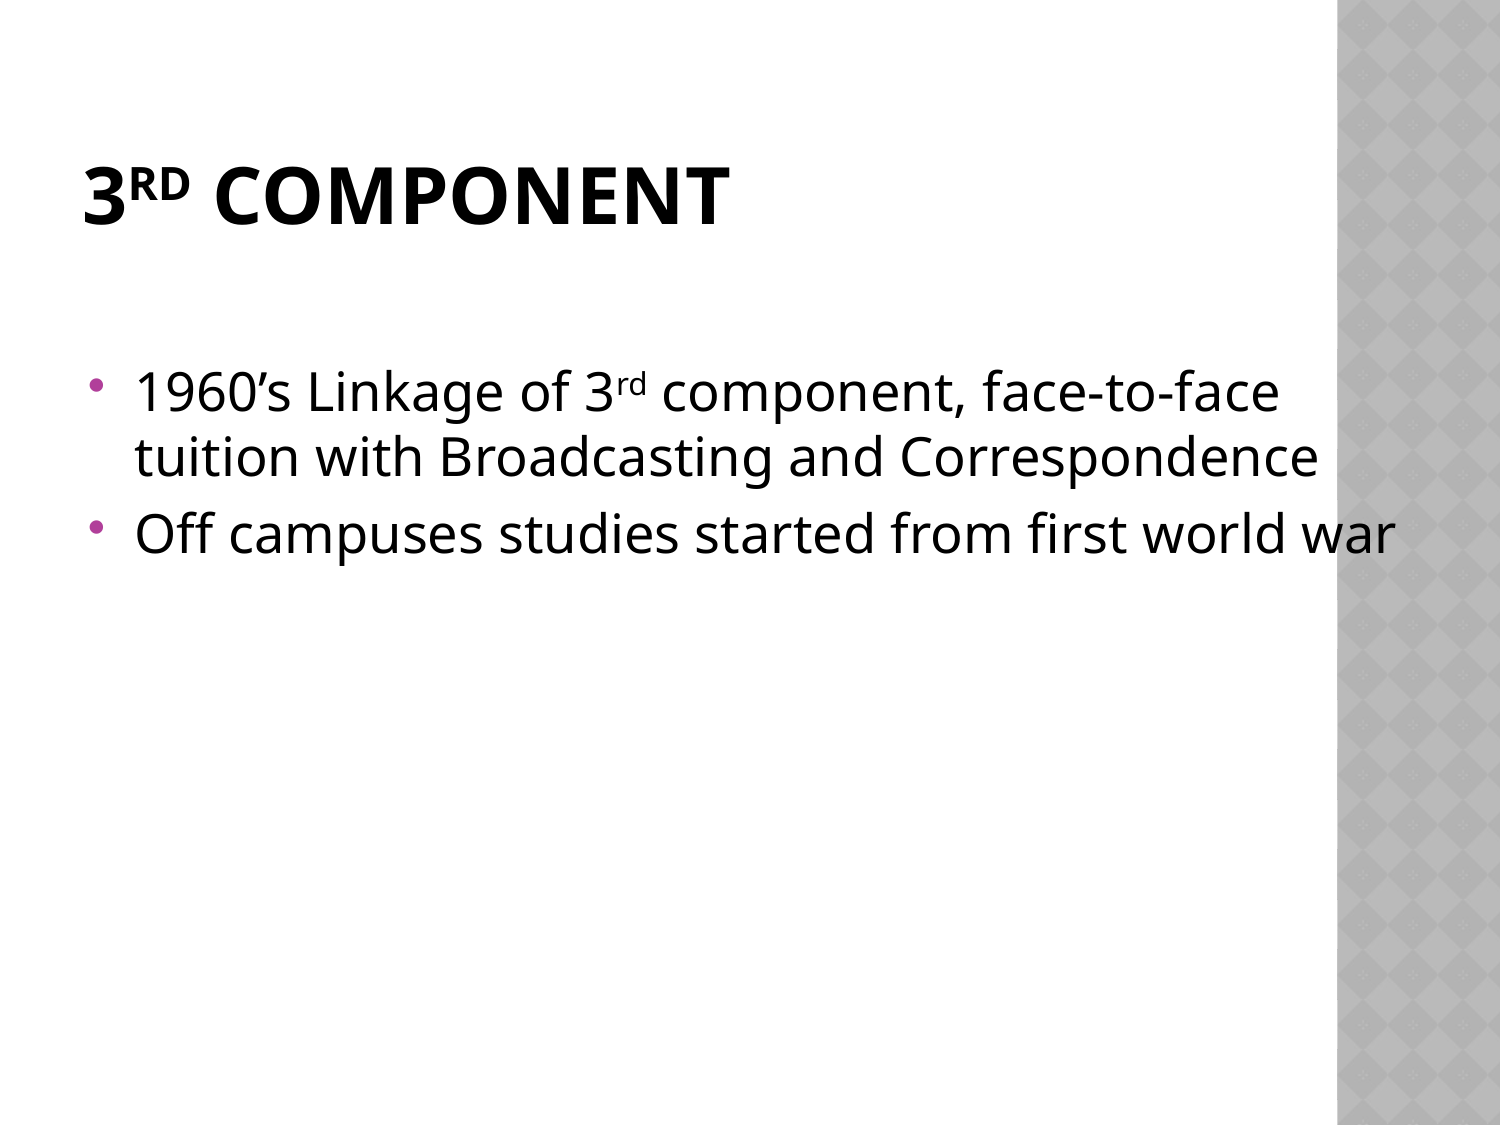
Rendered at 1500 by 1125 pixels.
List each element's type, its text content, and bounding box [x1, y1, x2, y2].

list 1960’s Linkage of 3rd component, face-to-face tuition with Broadcasting and Correspondence Off campuses studies started from first world war [75, 350, 1425, 888]
title 3rd Component [75, 52, 1263, 240]
